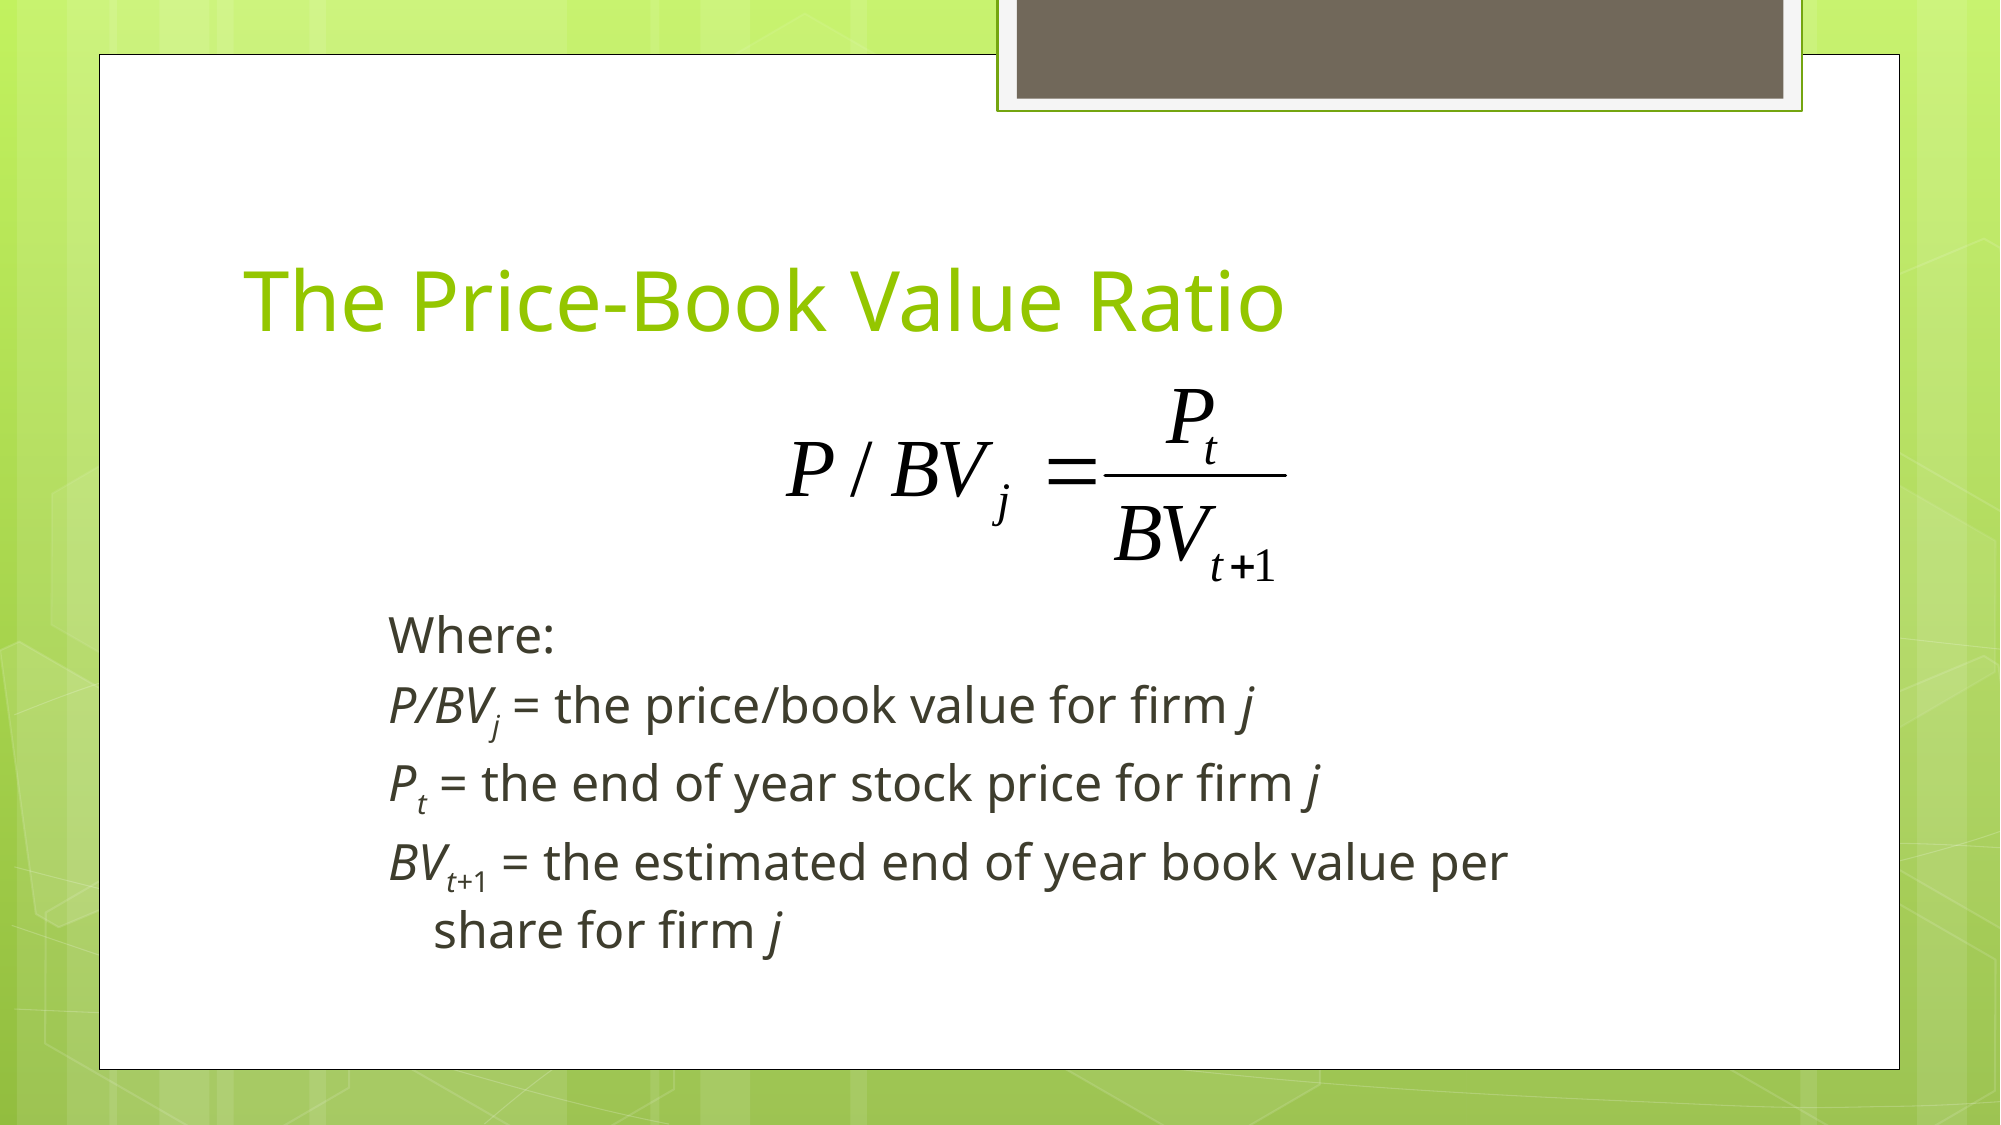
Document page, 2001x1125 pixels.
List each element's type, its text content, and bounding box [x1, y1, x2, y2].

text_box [771, 364, 1299, 595]
list Where: P/BVj = the price/book value for firm j Pt = the end of year stock price for firm j BVt+1 = the estimated end of year book value per share for firm j [362, 596, 1638, 1000]
title The Price-Book Value Ratio [228, 168, 1765, 357]
